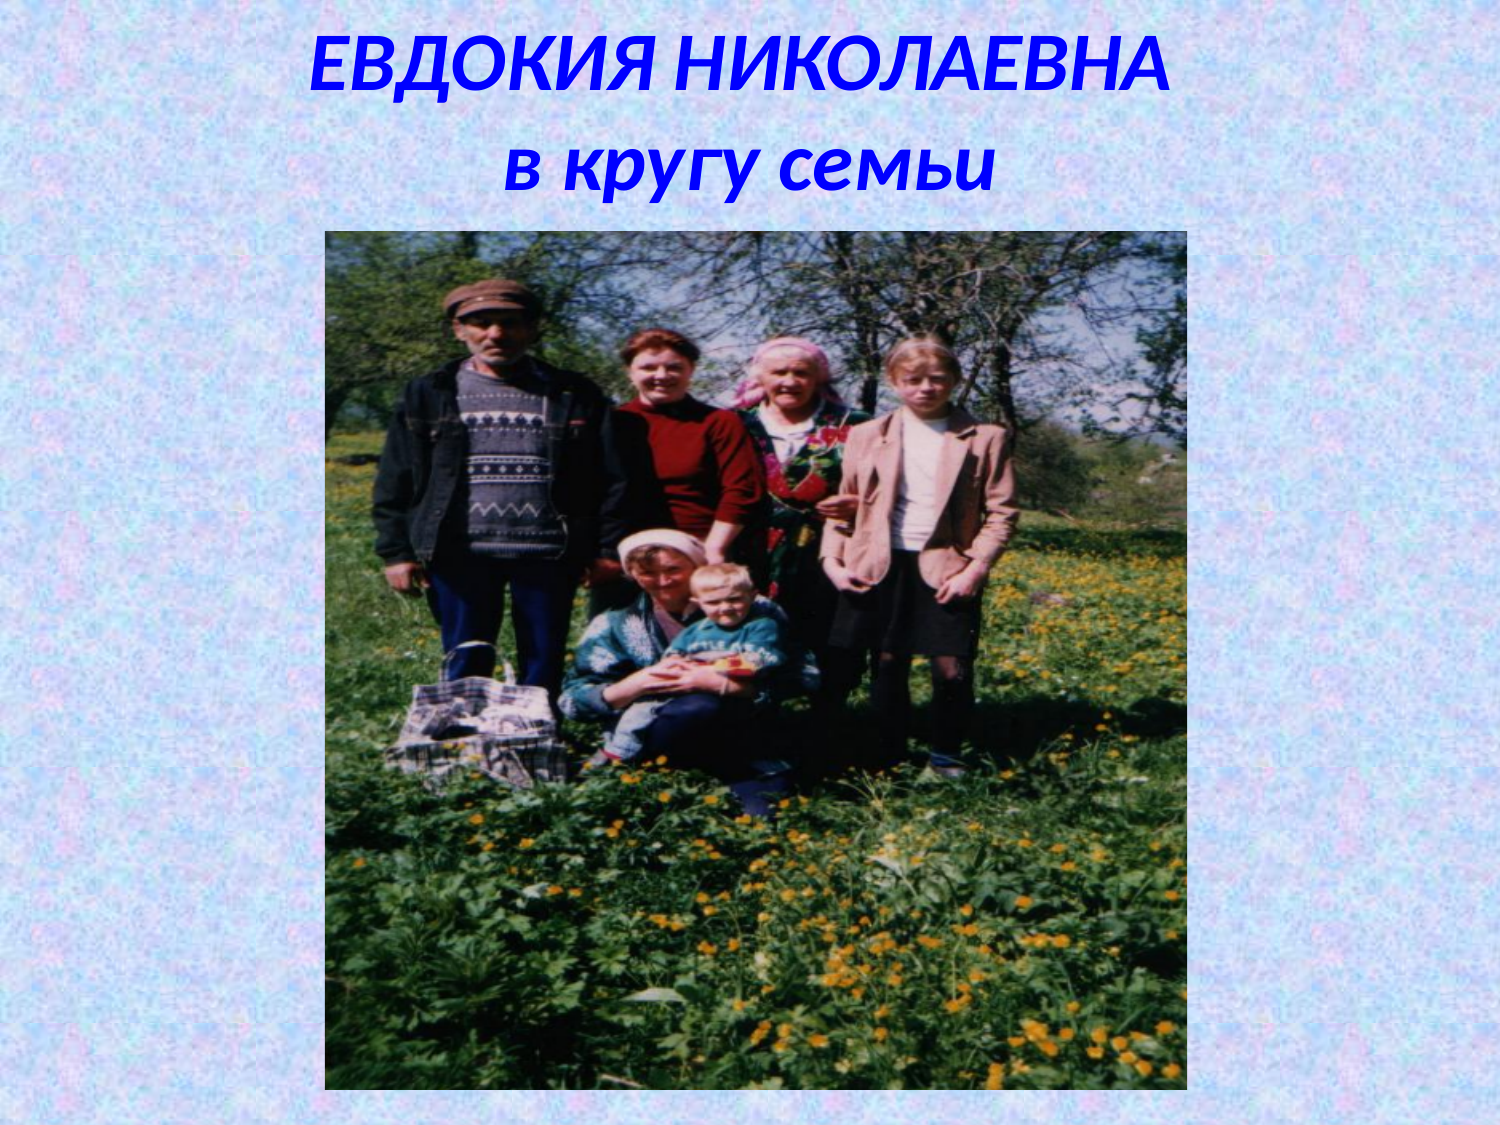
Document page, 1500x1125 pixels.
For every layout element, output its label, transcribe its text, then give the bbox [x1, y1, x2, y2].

text_box ЕВДОКИЯ НИКОЛАЕВНА в кругу семьи [0, 0, 1500, 215]
picture [0, 215, 1500, 1125]
